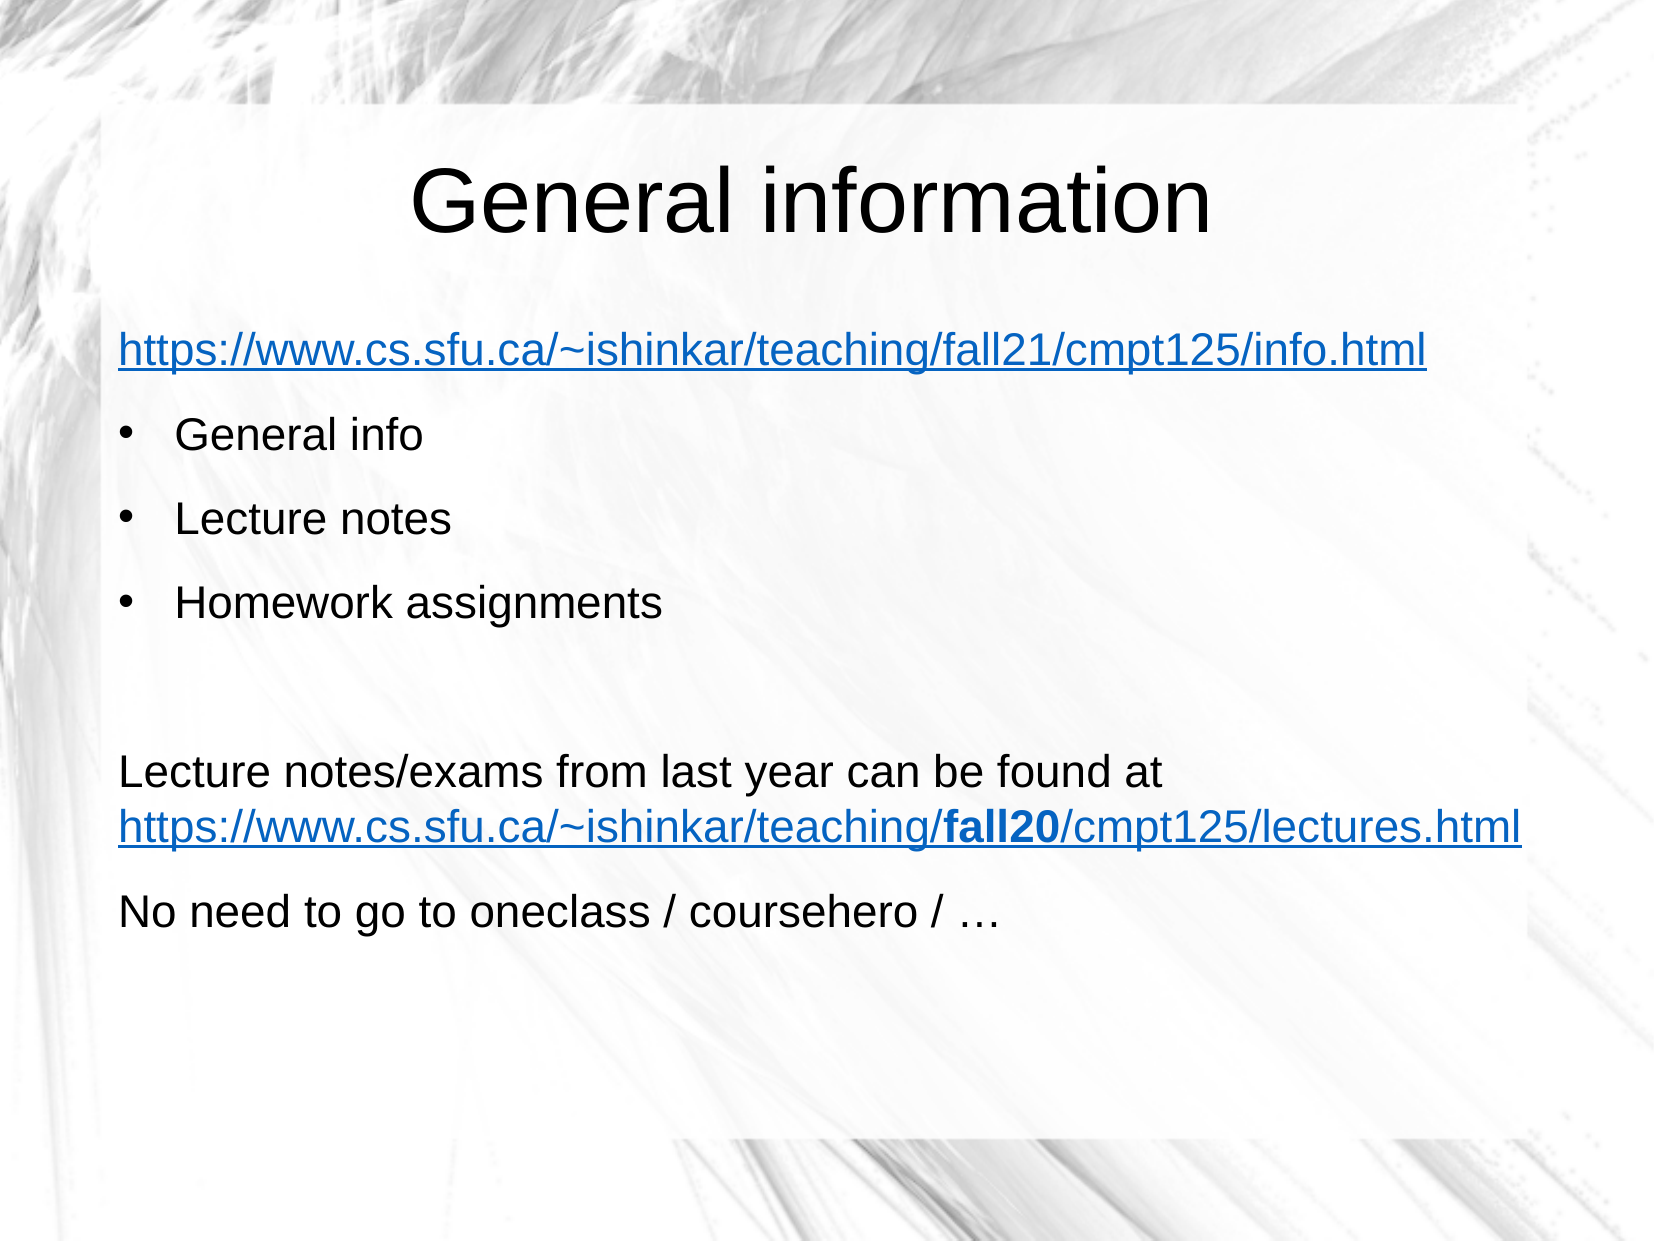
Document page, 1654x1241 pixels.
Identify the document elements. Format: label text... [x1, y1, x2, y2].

title General information [118, 112, 1506, 281]
picture [0, 0, 1654, 1241]
list https://www.cs.sfu.ca/~ishinkar/teaching/fall21/cmpt125/info.html General info Lecture notes Homework assignments Lecture notes/exams from last year can be found at https://www.cs.sfu.ca/~ishinkar/teaching/fall20/cmpt125/lectures.html No need to go to oneclass / coursehero / … [118, 319, 1571, 1149]
